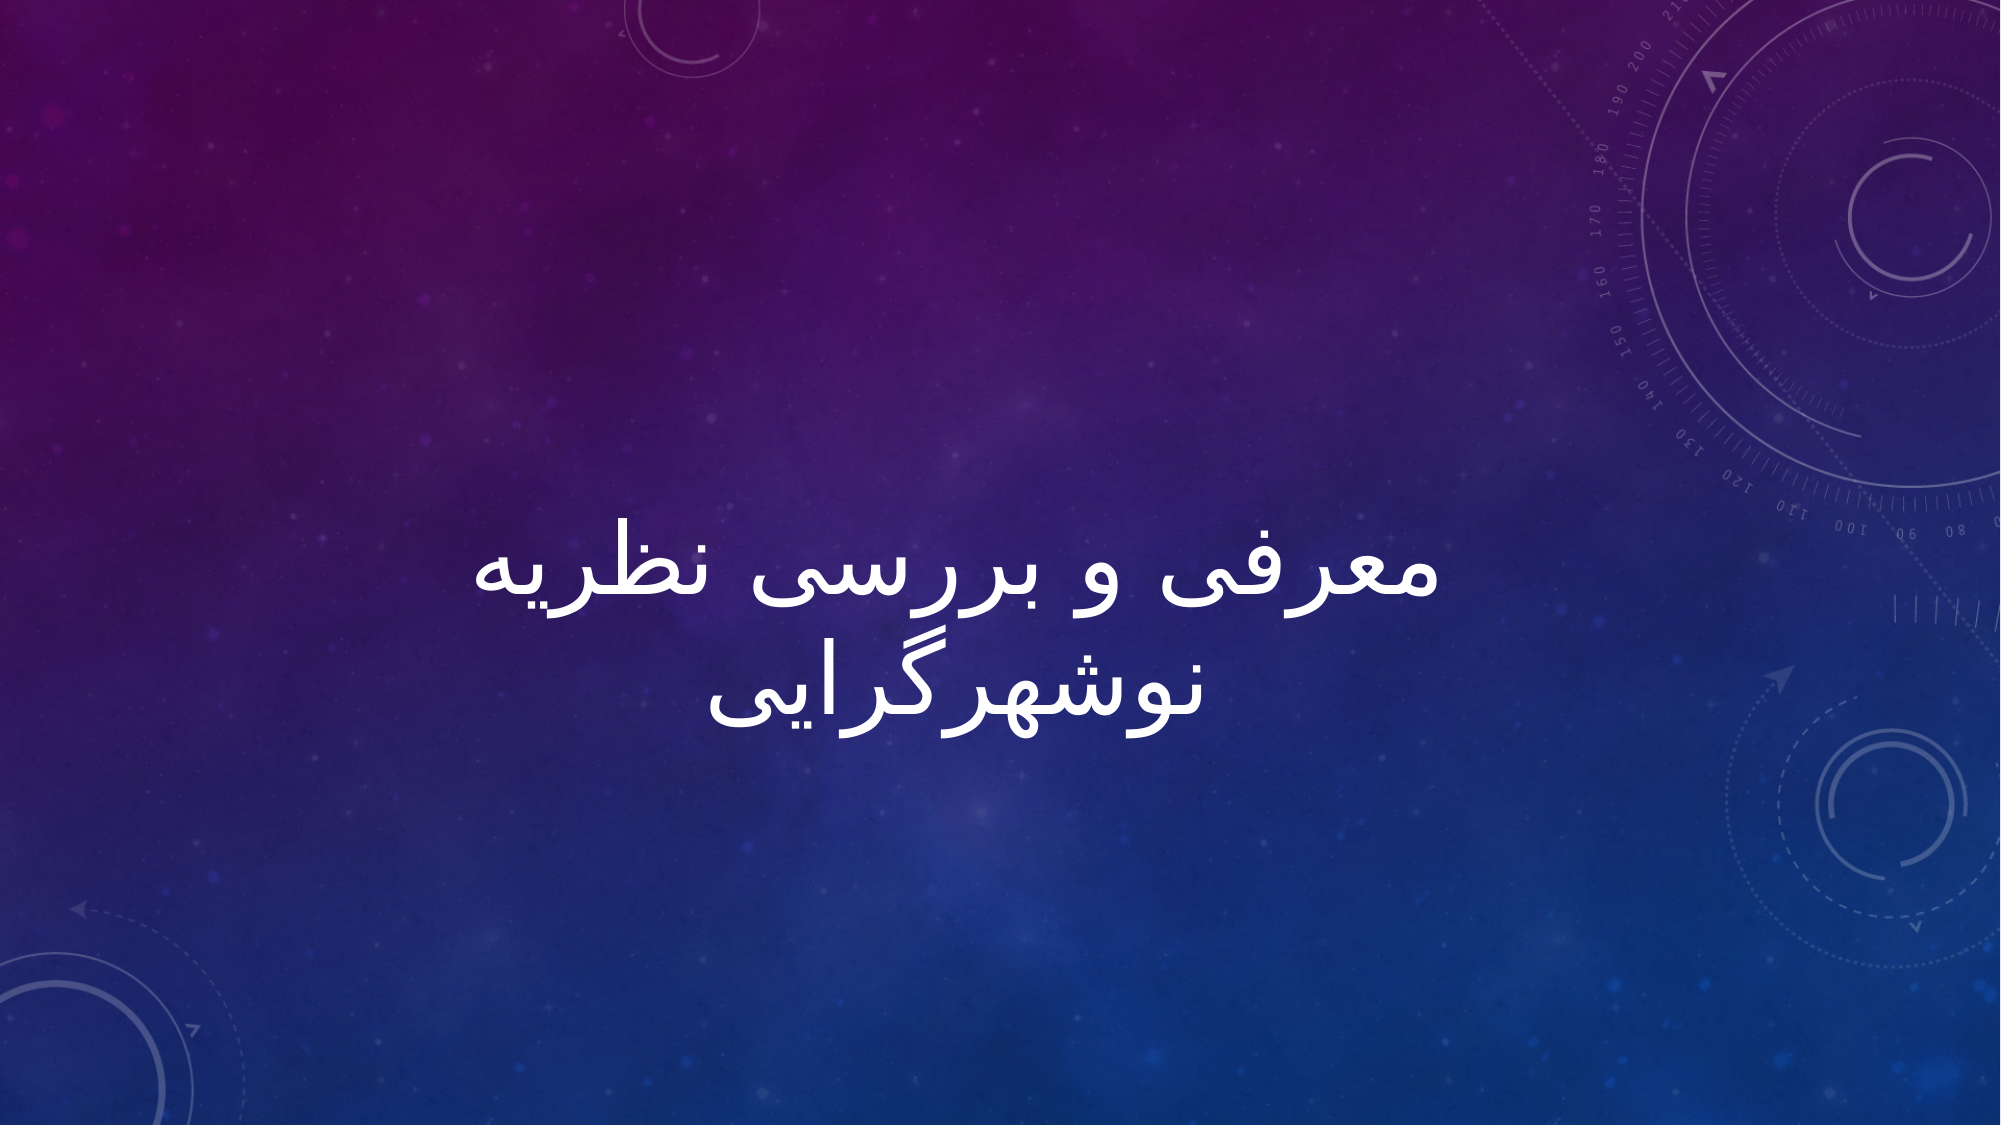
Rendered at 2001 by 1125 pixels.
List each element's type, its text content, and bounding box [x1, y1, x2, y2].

text_box معرفی و بررسی نظریه نوشهرگرایی [340, 486, 1575, 742]
picture [0, 0, 2001, 1125]
